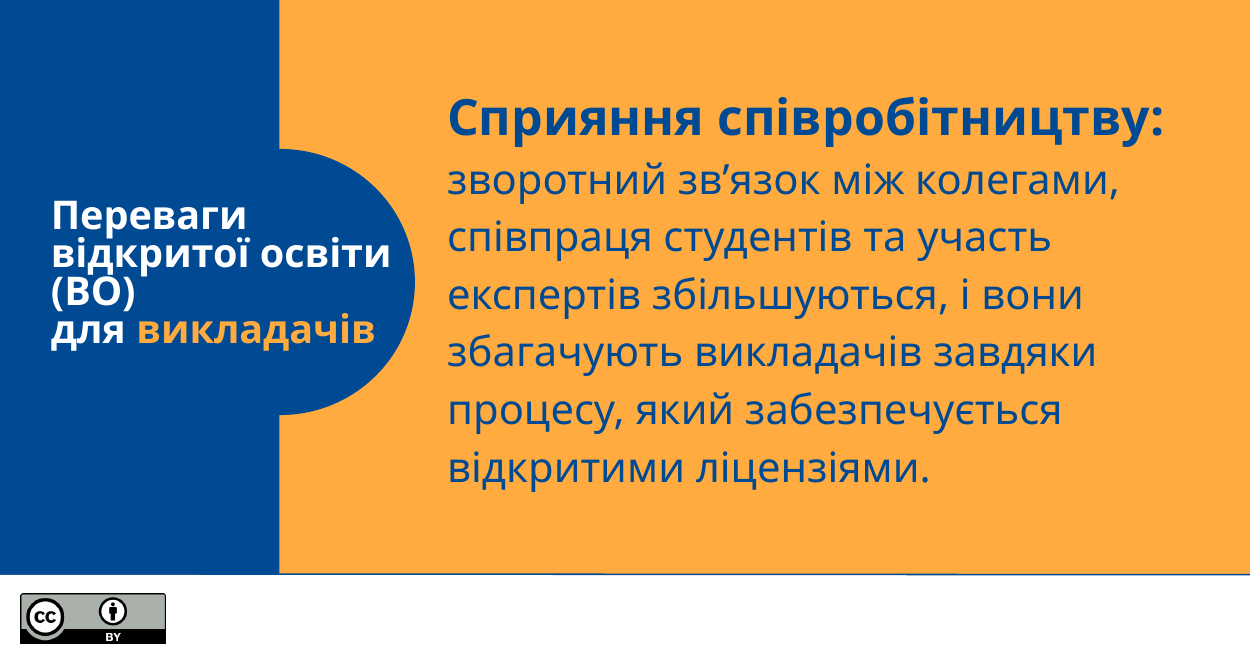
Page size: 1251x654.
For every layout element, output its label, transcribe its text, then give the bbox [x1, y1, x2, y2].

text_box Сприяння співробітництву: зворотний зв’язок між колегами, співпраця студентів та участь експертів збільшуються, і вони збагачують викладачів завдяки процесу, який забезпечується відкритими ліцензіями. [432, 61, 1243, 506]
picture [20, 592, 166, 645]
text_box [0, 0, 280, 573]
text_box Переваги відкритої освіти (BO) для викладачів [35, 184, 432, 367]
text_box [176, 367, 384, 416]
text_box [189, 148, 372, 184]
text_box [0, 582, 1250, 654]
